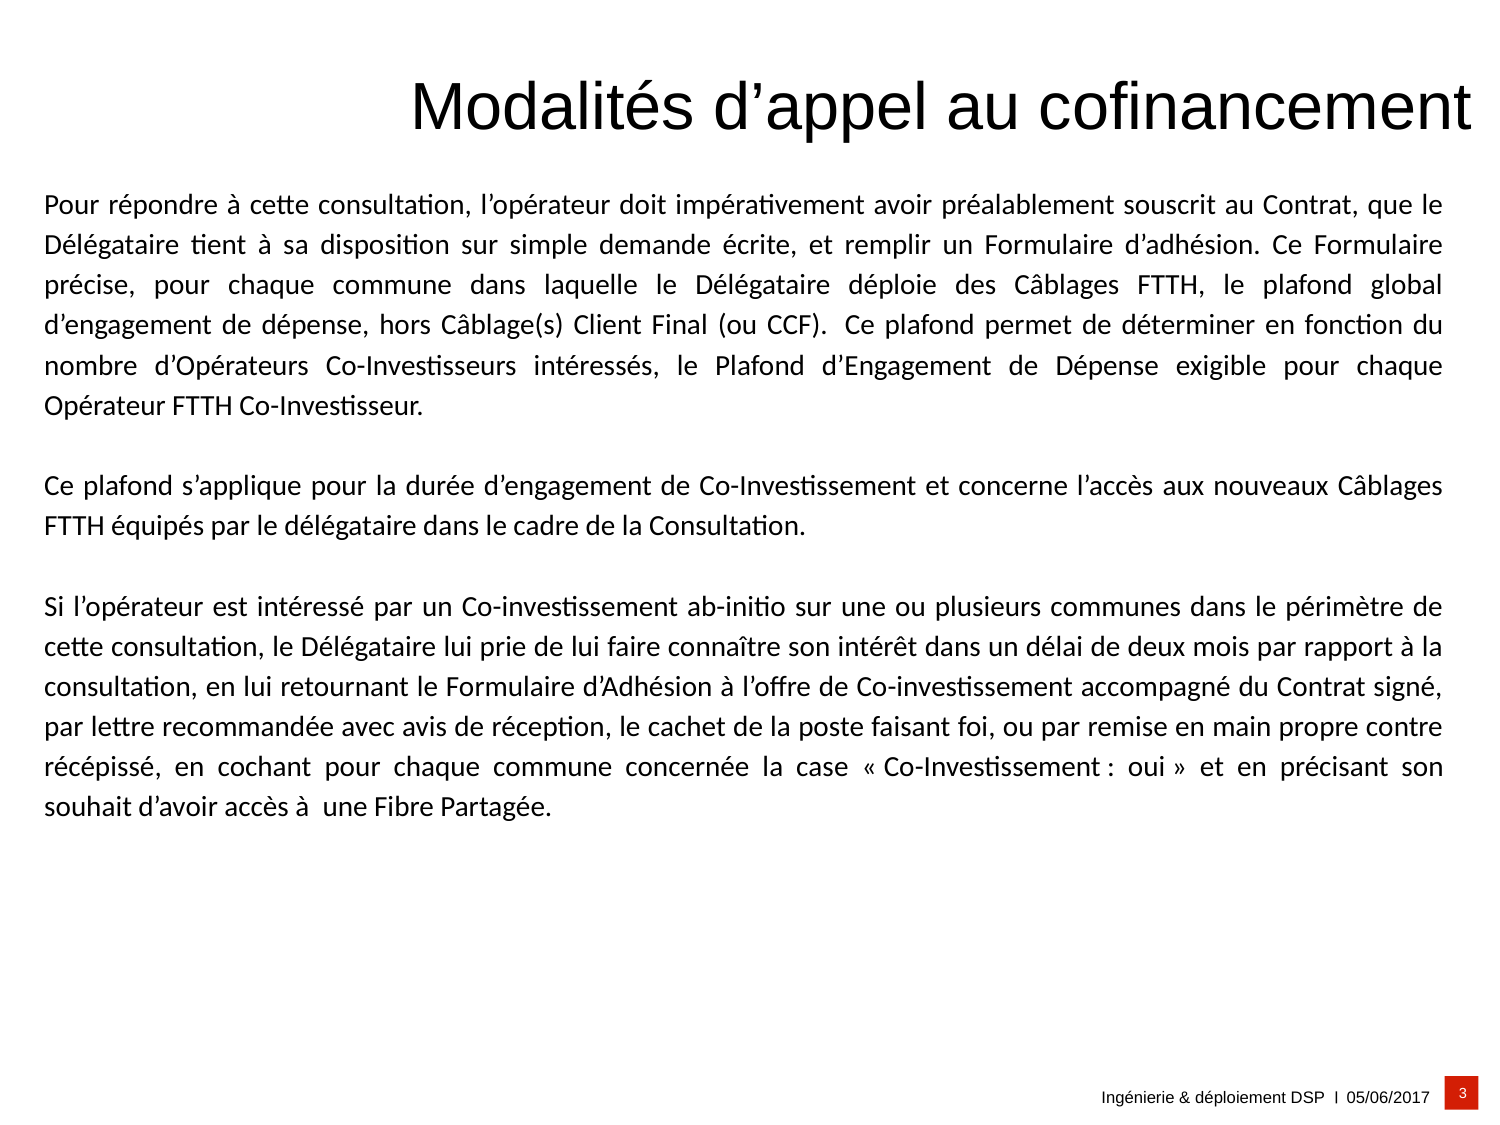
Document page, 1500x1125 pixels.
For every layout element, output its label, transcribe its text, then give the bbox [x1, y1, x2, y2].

title Modalités d’appel au cofinancement [212, 27, 1488, 178]
text_box Pour répondre à cette consultation, l’opérateur doit impérativement avoir préalablement souscrit au Contrat, que le Délégataire tient à sa disposition sur simple demande écrite, et remplir un Formulaire d’adhésion. Ce Formulaire précise, pour chaque commune dans laquelle le Délégataire déploie des Câblages FTTH, le plafond global d’engagement de dépense, hors Câblage(s) Client Final (ou CCF). Ce plafond permet de déterminer en fonction du nombre d’Opérateurs Co-Investisseurs intéressés, le Plafond d’Engagement de Dépense exigible pour chaque Opérateur FTTH Co-Investisseur. Ce plafond s’applique pour la durée d’engagement de Co-Investissement et concerne l’accès aux nouveaux Câblages FTTH équipés par le délégataire dans le cadre de la Consultation. Si l’opérateur est intéressé par un Co-investissement ab-initio sur une ou plusieurs communes dans le périmètre de cette consultation, le Délégataire lui prie de lui faire connaître son intérêt dans un délai de deux mois par rapport à la consultation, en lui retournant le Formulaire d’Adhésion à l’offre de Co-investissement accompagné du Contrat signé, par lettre recommandée avec avis de réception, le cachet de la poste faisant foi, ou par remise en main propre contre récépissé, en cochant pour chaque commune concernée la case « Co-Investissement : oui » et en précisant son souhait d’avoir accès à une Fibre Partagée. [29, 172, 1459, 830]
